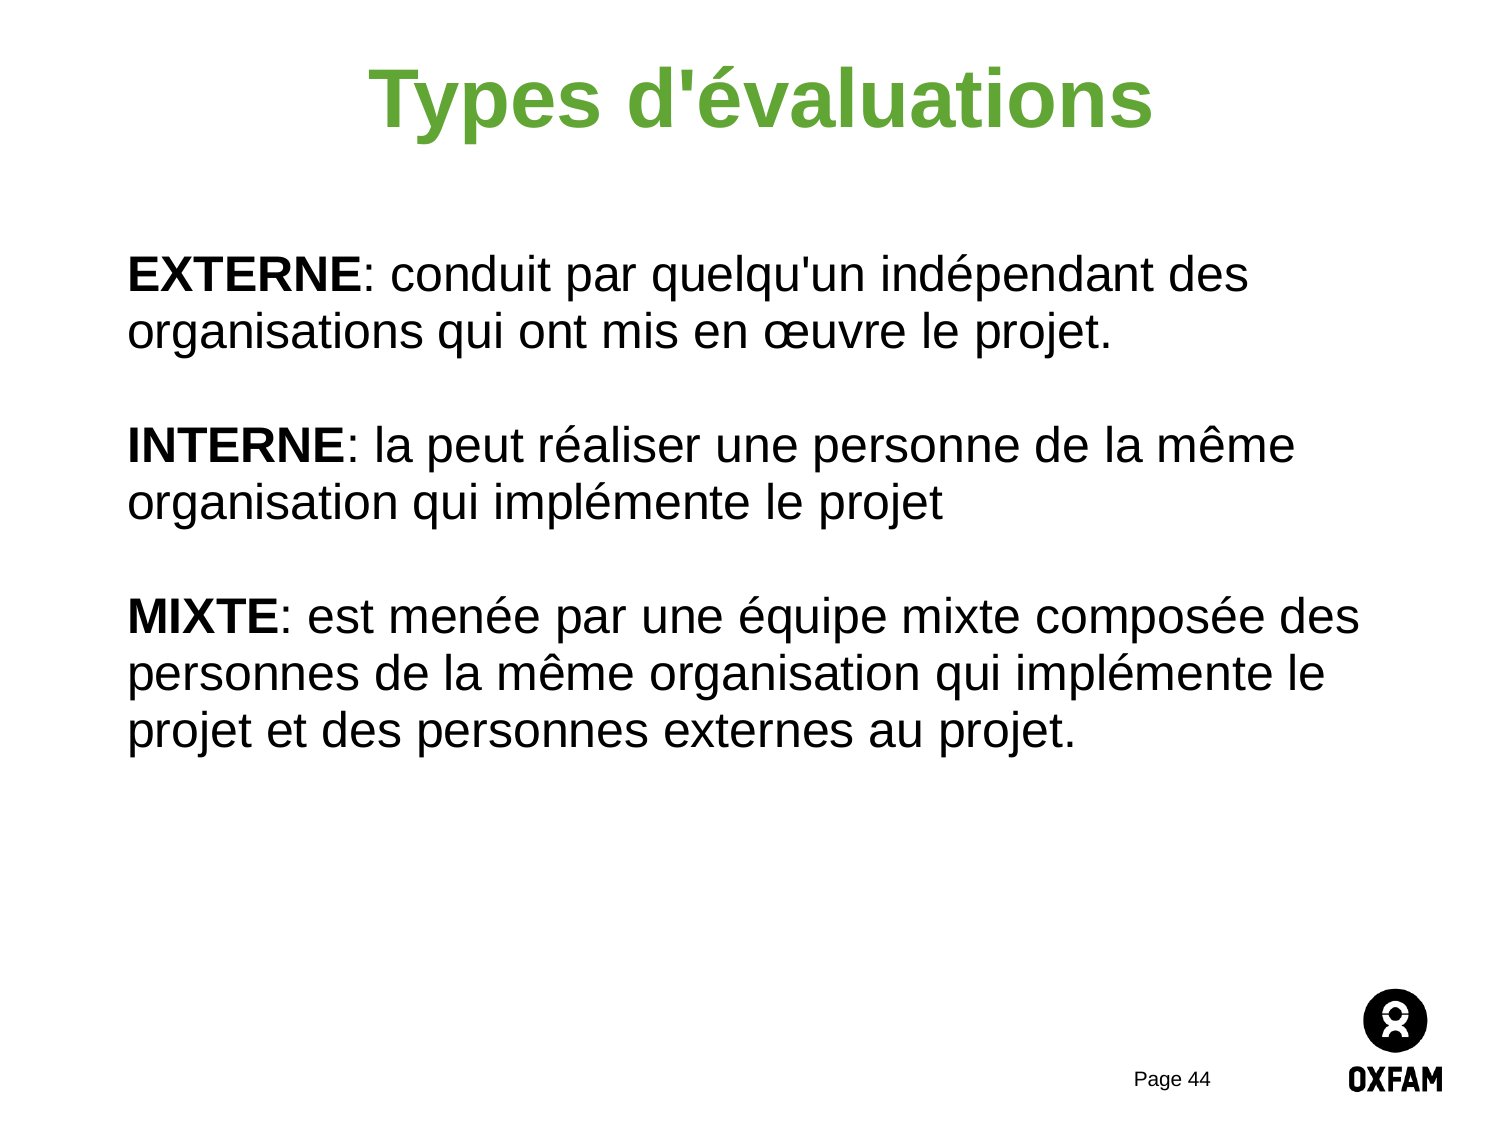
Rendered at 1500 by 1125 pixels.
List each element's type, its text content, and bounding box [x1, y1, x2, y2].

text_box Types d'évaluations [100, 44, 1424, 149]
text_box EXTERNE: conduit par quelqu'un indépendant des organisations qui ont mis en œuvre le projet. INTERNE: la peut réaliser une personne de la même organisation qui implémente le projet MIXTE: est menée par une équipe mixte composée des personnes de la même organisation qui implémente le projet et des personnes externes au projet. [112, 238, 1444, 843]
picture [1345, 985, 1445, 1095]
